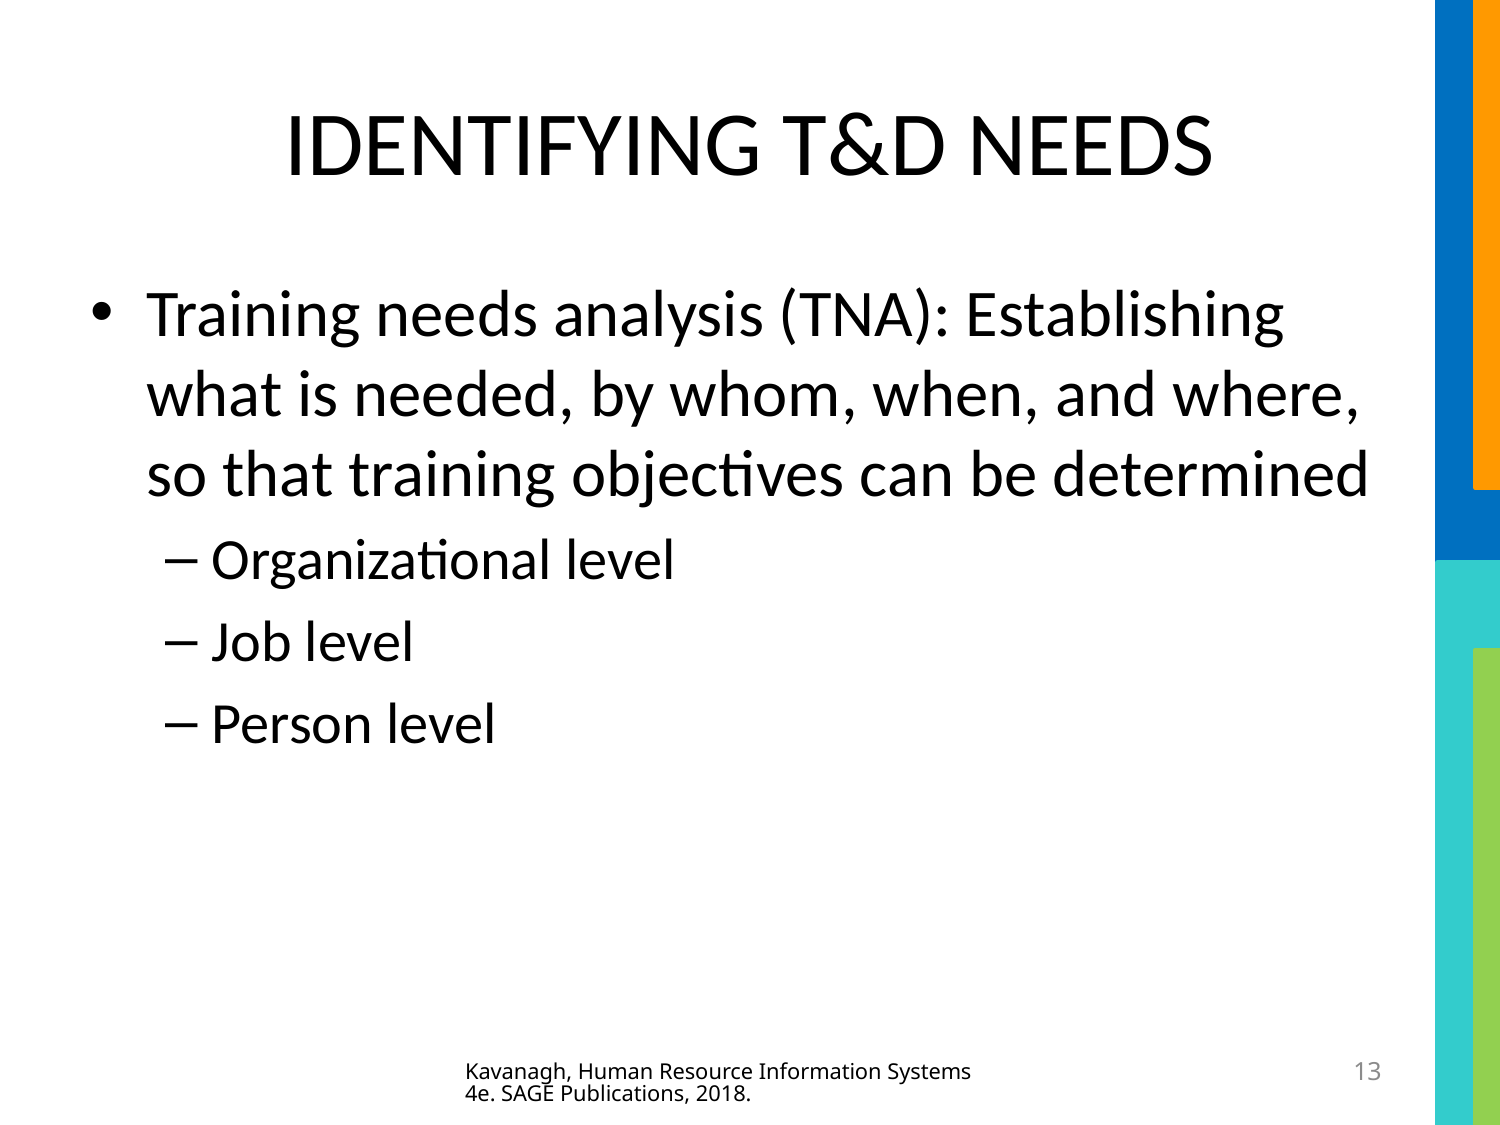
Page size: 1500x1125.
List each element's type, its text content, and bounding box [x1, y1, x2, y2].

footer Kavanagh, Human Resource Information Systems 4e. SAGE Publications, 2018. [450, 1042, 1004, 1103]
slide_number 13 [1059, 1042, 1397, 1103]
title IDENTIFYING T&D NEEDS [75, 45, 1425, 233]
list Training needs analysis (TNA): Establishing what is needed, by whom, when, and where, so that training objectives can be determined Organizational level Job level Person level [75, 262, 1425, 1005]
